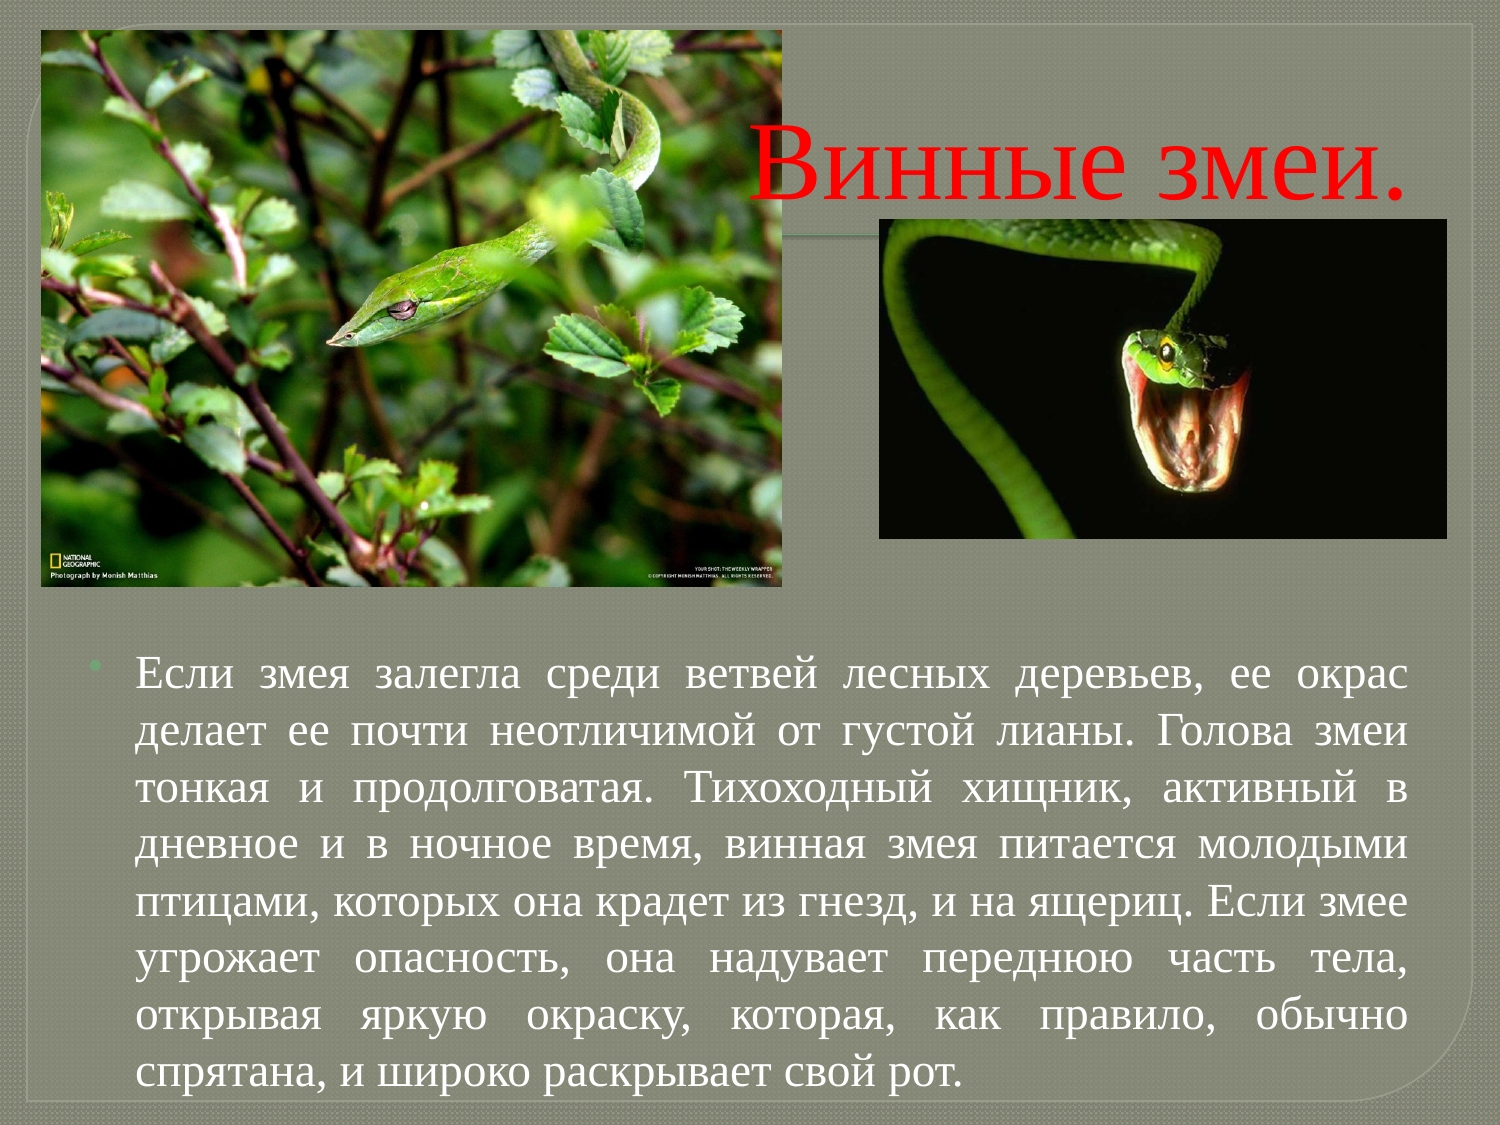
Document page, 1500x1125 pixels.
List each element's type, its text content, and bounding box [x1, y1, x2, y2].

title Винные змеи. [789, 41, 1425, 230]
list Если змея залегла среди ветвей лесных деревьев, ее окрас делает ее почти неотличимой от густой лианы. Голова змеи тонкая и продолговатая. Тихоходный хищник, активный в дневное и в ночное время, винная змея питается молодыми птицами, которых она крадет из гнезд, и на ящериц. Если змее угрожает опасность, она надувает переднюю часть тела, открывая яркую окраску, которая, как правило, обычно спрятана, и широко раскрывает свой рот. [75, 633, 1425, 1106]
picture [41, 30, 783, 587]
picture [879, 219, 1448, 540]
